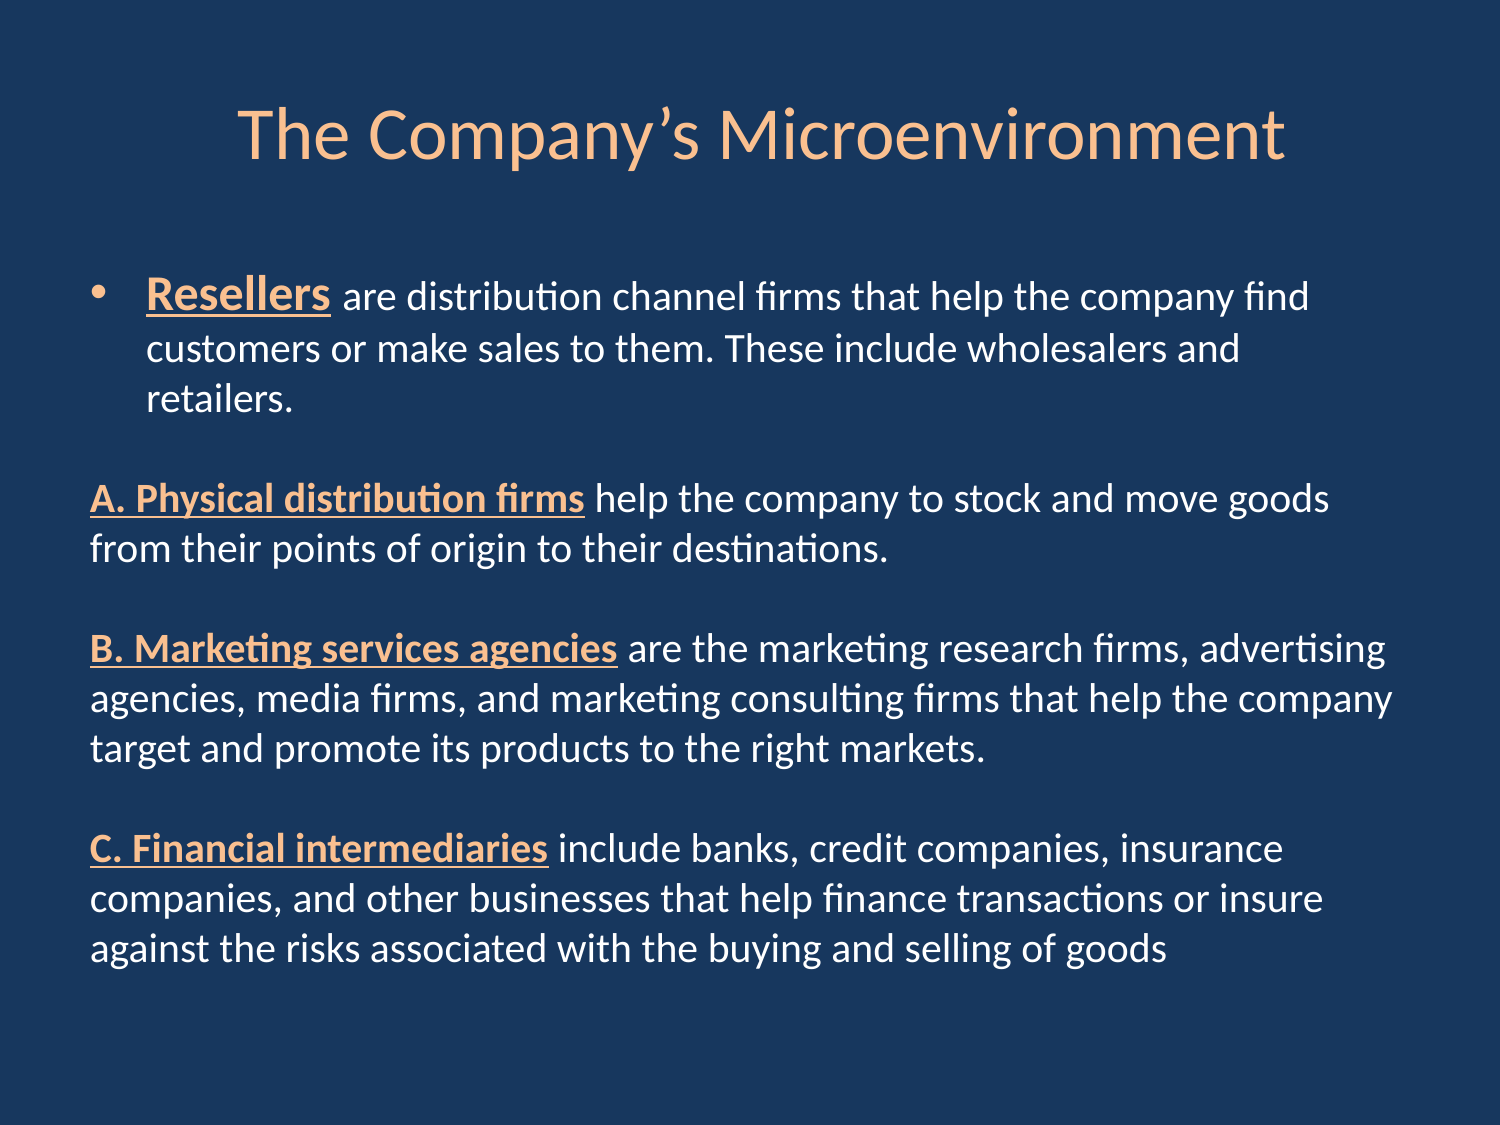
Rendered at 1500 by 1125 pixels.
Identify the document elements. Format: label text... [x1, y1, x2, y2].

text_box Resellers are distribution channel firms that help the company find customers or make sales to them. These include wholesalers and retailers. A. Physical distribution firms help the company to stock and move goods from their points of origin to their destinations. B. Marketing services agencies are the marketing research firms, advertising agencies, media firms, and marketing consulting firms that help the company target and promote its products to the right markets. C. Financial intermediaries include banks, credit companies, insurance companies, and other businesses that help finance transactions or insure against the risks associated with the buying and selling of goods [74, 253, 1413, 979]
text_box The Company’s Microenvironment [124, 0, 1400, 175]
